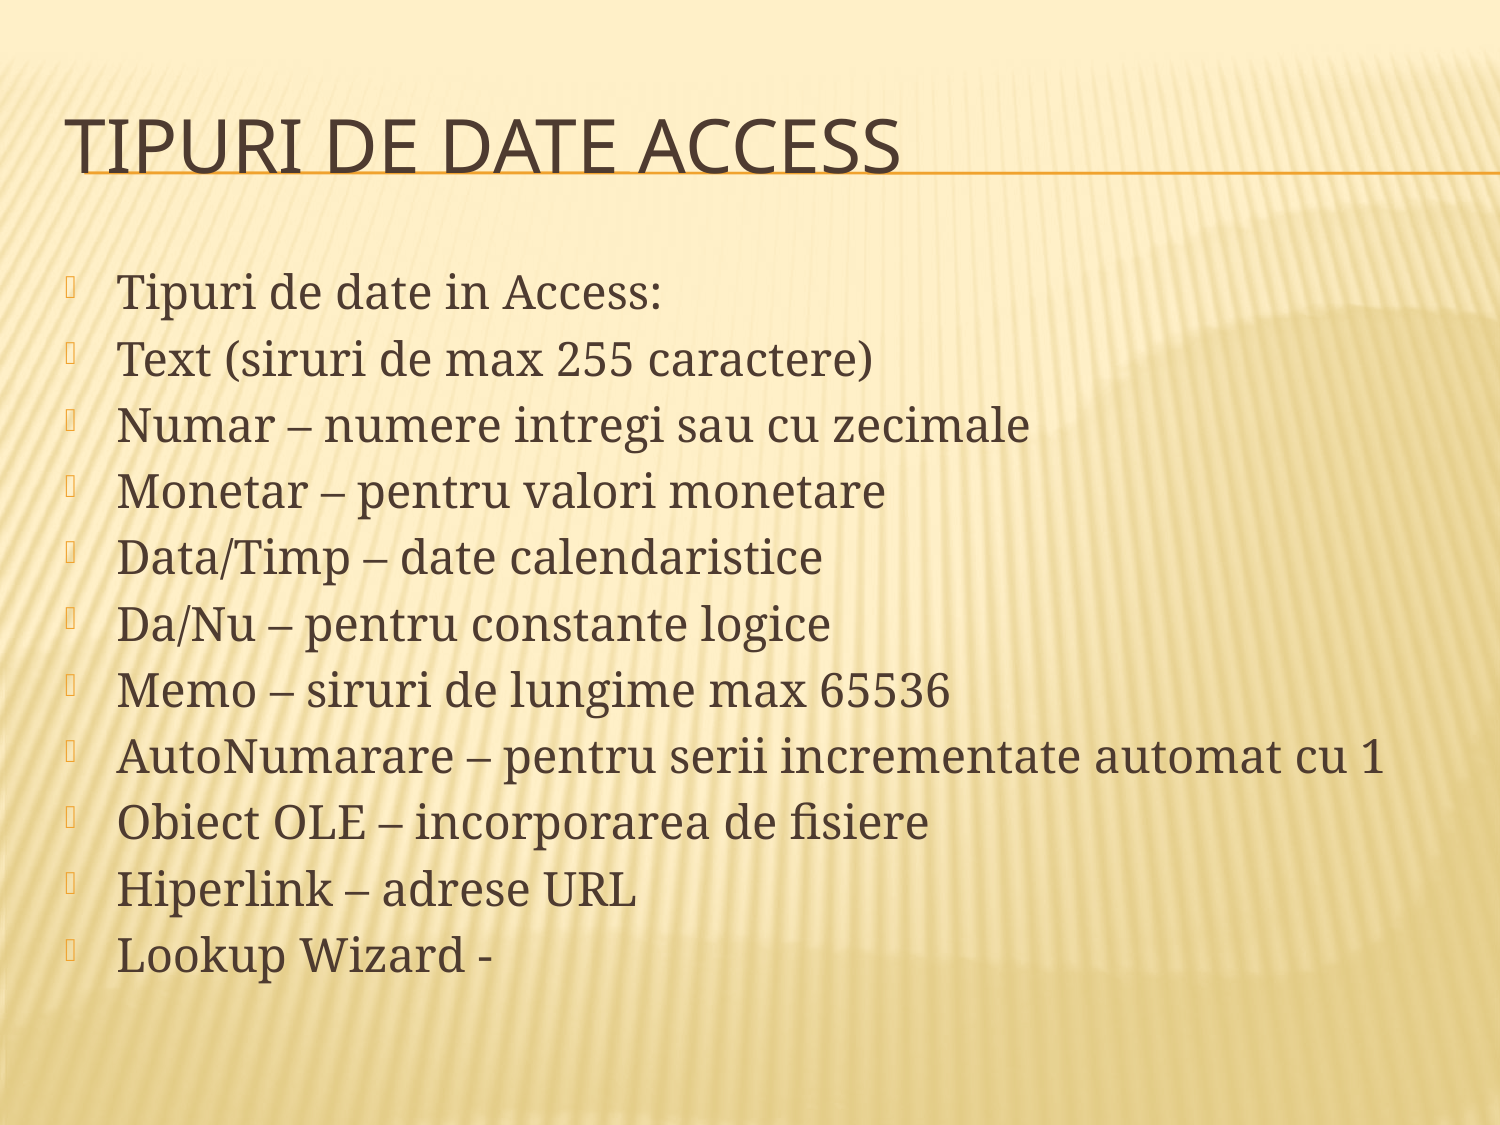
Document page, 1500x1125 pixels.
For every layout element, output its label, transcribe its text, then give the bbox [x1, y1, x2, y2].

list Tipuri de date in Access: Text (siruri de max 255 caractere) Numar – numere intregi sau cu zecimale Monetar – pentru valori monetare Data/Timp – date calendaristice Da/Nu – pentru constante logice Memo – siruri de lungime max 65536 AutoNumarare – pentru serii incrementate automat cu 1 Obiect OLE – incorporarea de fisiere Hiperlink – adrese URL Lookup Wizard - [50, 254, 1475, 998]
title Tipuri de date Access [50, 75, 1475, 213]
